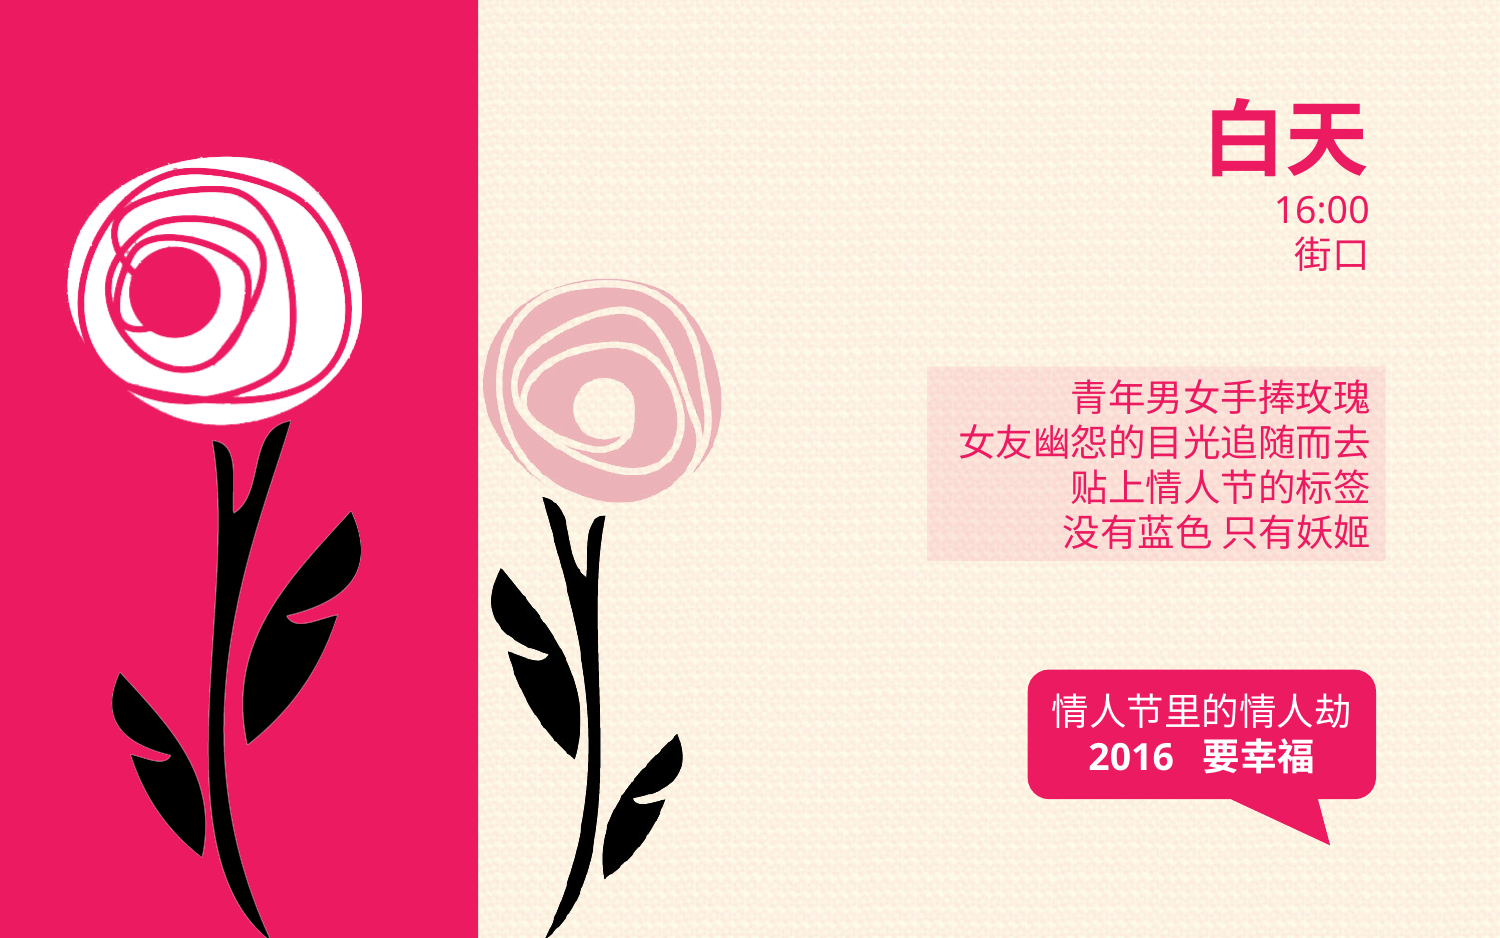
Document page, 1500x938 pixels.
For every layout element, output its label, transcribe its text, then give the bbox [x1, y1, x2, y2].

picture [456, 0, 1500, 938]
text_box 白天 16:00 街口 [1188, 78, 1385, 284]
text_box [1025, 667, 1379, 848]
text_box 情人节里的情人劫 2016 要幸福 [1027, 681, 1376, 786]
text_box [0, 0, 480, 938]
text_box 青年男女手捧玫瑰 女友幽怨的目光追随而去 贴上情人节的标签 没有蓝色 只有妖姬 [927, 366, 1386, 561]
picture [64, 155, 368, 938]
